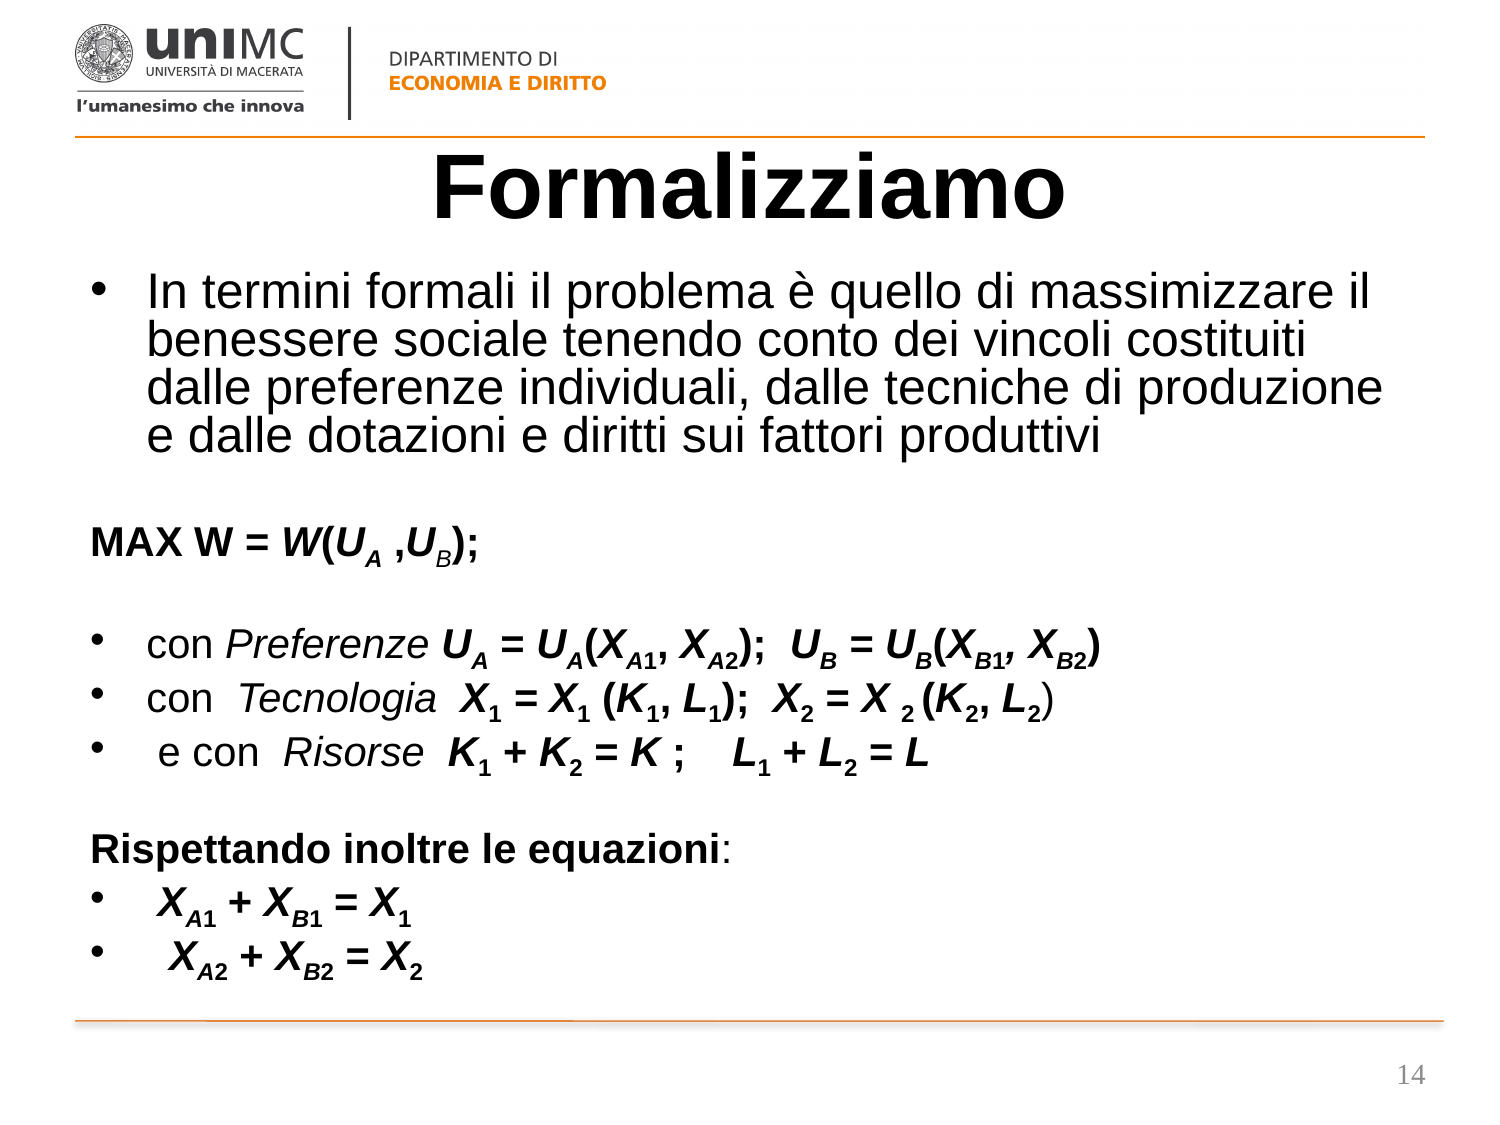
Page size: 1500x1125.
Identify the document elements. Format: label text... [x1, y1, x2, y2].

picture [75, 24, 1425, 138]
title Formalizziamo [112, 99, 1388, 262]
slide_number 14 [1091, 1042, 1442, 1103]
list In termini formali il problema è quello di massimizzare il benessere sociale tenendo conto dei vincoli costituiti dalle preferenze individuali, dalle tecniche di produzione e dalle dotazioni e diritti sui fattori produttivi MAX W = W(UA ,UB); con Preferenze UA = UA(XA1, XA2); UB = UB(XB1, XB2) con Tecnologia X1 = X1 (K1, L1); X2 = X 2 (K2, L2) e con Risorse K1 + K2 = K ; L1 + L2 = L Rispettando inoltre le equazioni: XA1 + XB1 = X1 XA2 + XB2 = X2 [75, 262, 1425, 1005]
